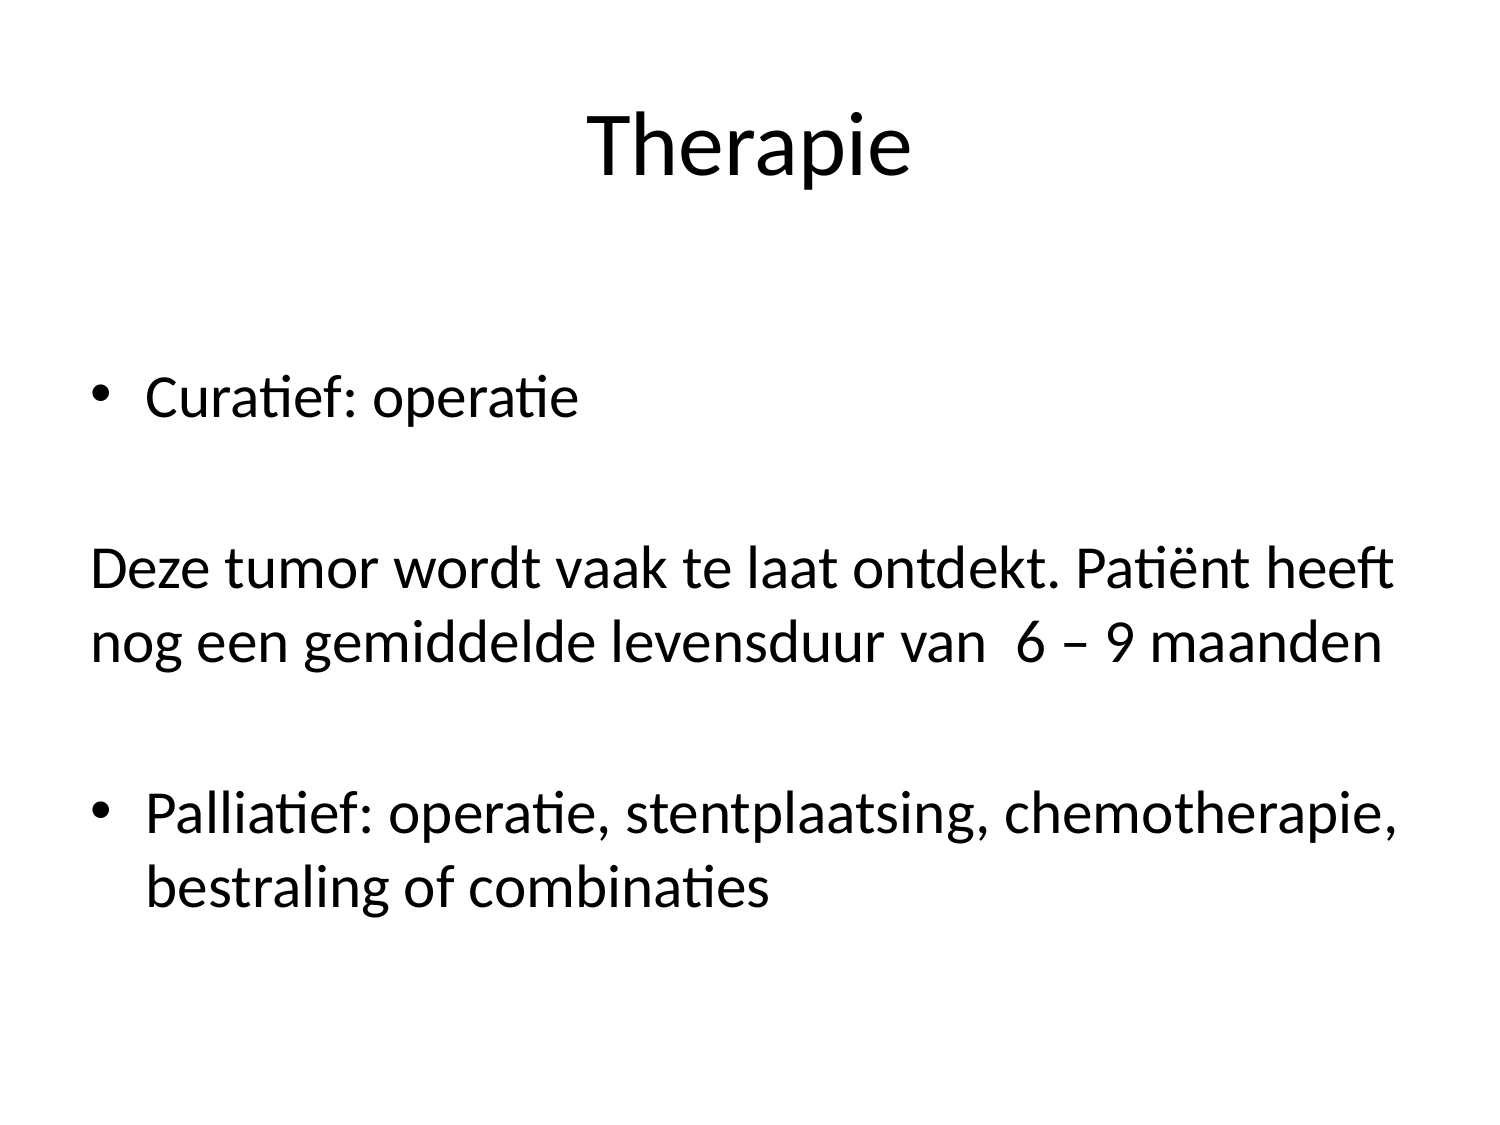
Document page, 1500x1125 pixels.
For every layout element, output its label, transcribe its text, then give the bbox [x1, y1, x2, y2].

list Curatief: operatie Deze tumor wordt vaak te laat ontdekt. Patiënt heeft nog een gemiddelde levensduur van 6 – 9 maanden Palliatief: operatie, stentplaatsing, chemotherapie, bestraling of combinaties [75, 262, 1425, 1005]
title Therapie [75, 45, 1425, 233]
